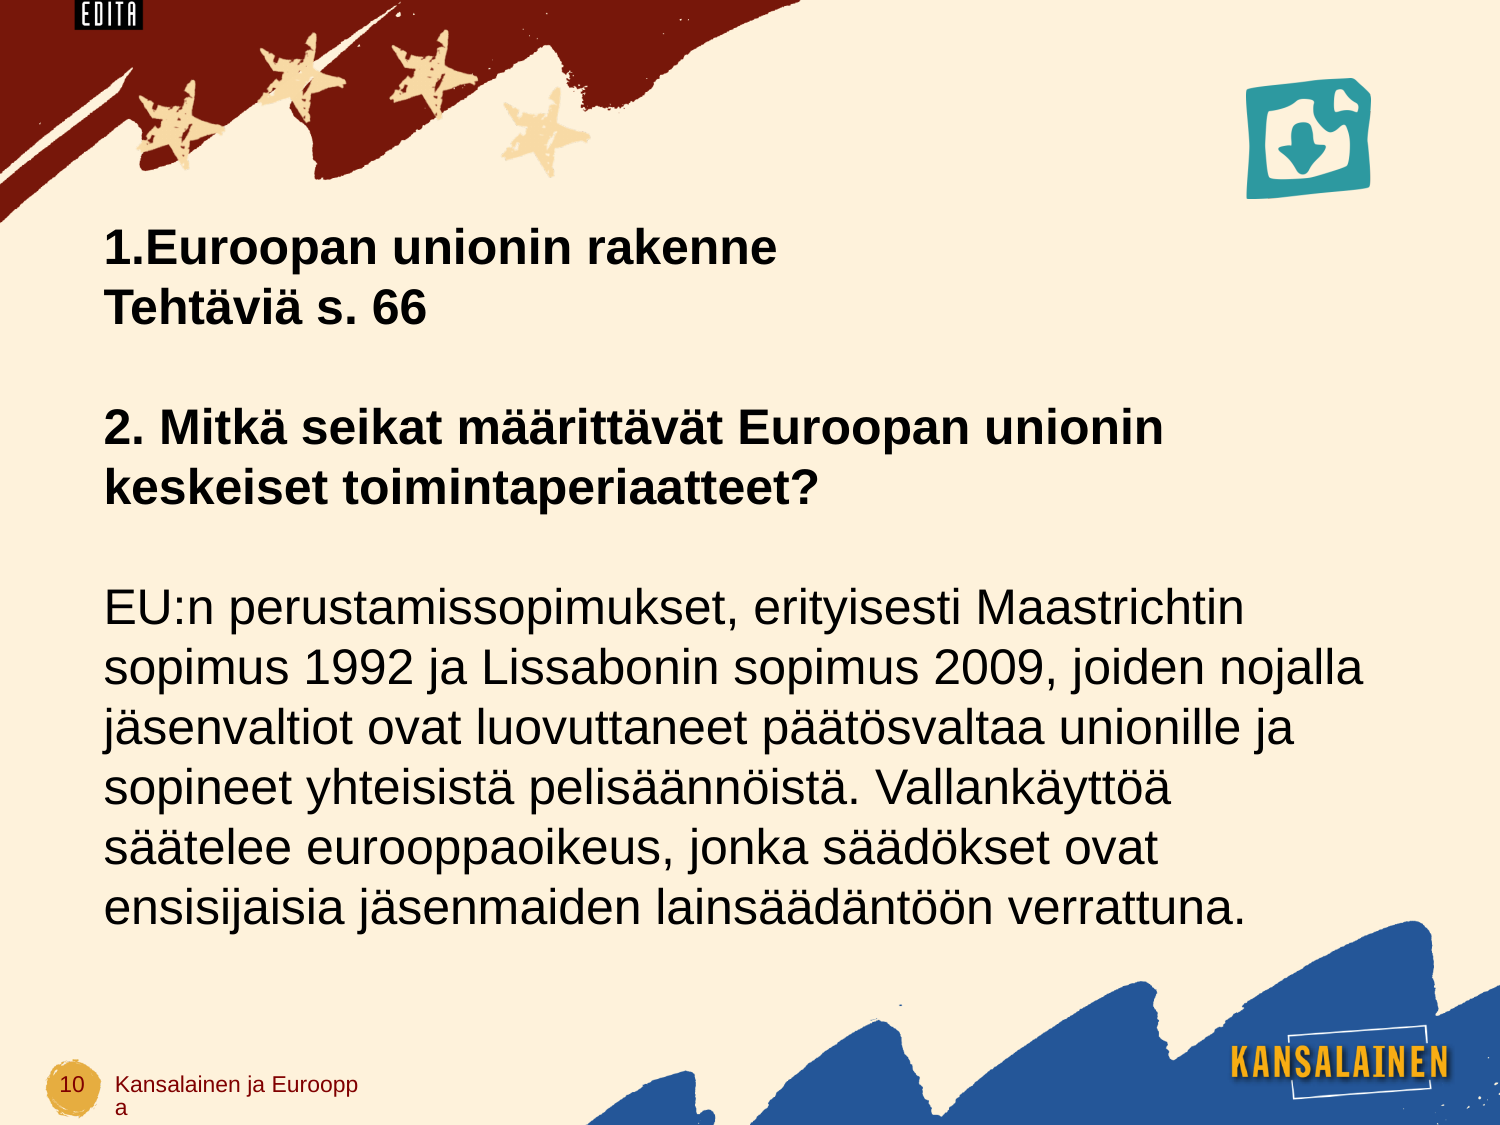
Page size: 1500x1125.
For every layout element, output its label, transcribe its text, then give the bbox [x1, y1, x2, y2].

picture [0, 0, 1500, 1125]
slide_number 10 [37, 1062, 99, 1125]
footer Kansalainen ja Eurooppa [99, 1062, 376, 1125]
text_box Euroopan unionin rakenne Tehtäviä s. 66 Mitkä seikat määrittävät Euroopan unionin keskeiset toimintaperiaatteet? EU:n perustamissopimukset, erityisesti Maastrichtin sopimus 1992 ja Lissabonin sopimus 2009, joiden nojalla jäsenvaltiot ovat luovuttaneet päätösvaltaa unionille ja sopineet yhteisistä pelisäännöistä. Vallankäyttöä säätelee eurooppaoikeus, jonka säädökset ovat ensisijaisia jäsenmaiden lainsäädäntöön verrattuna. [88, 206, 1388, 942]
